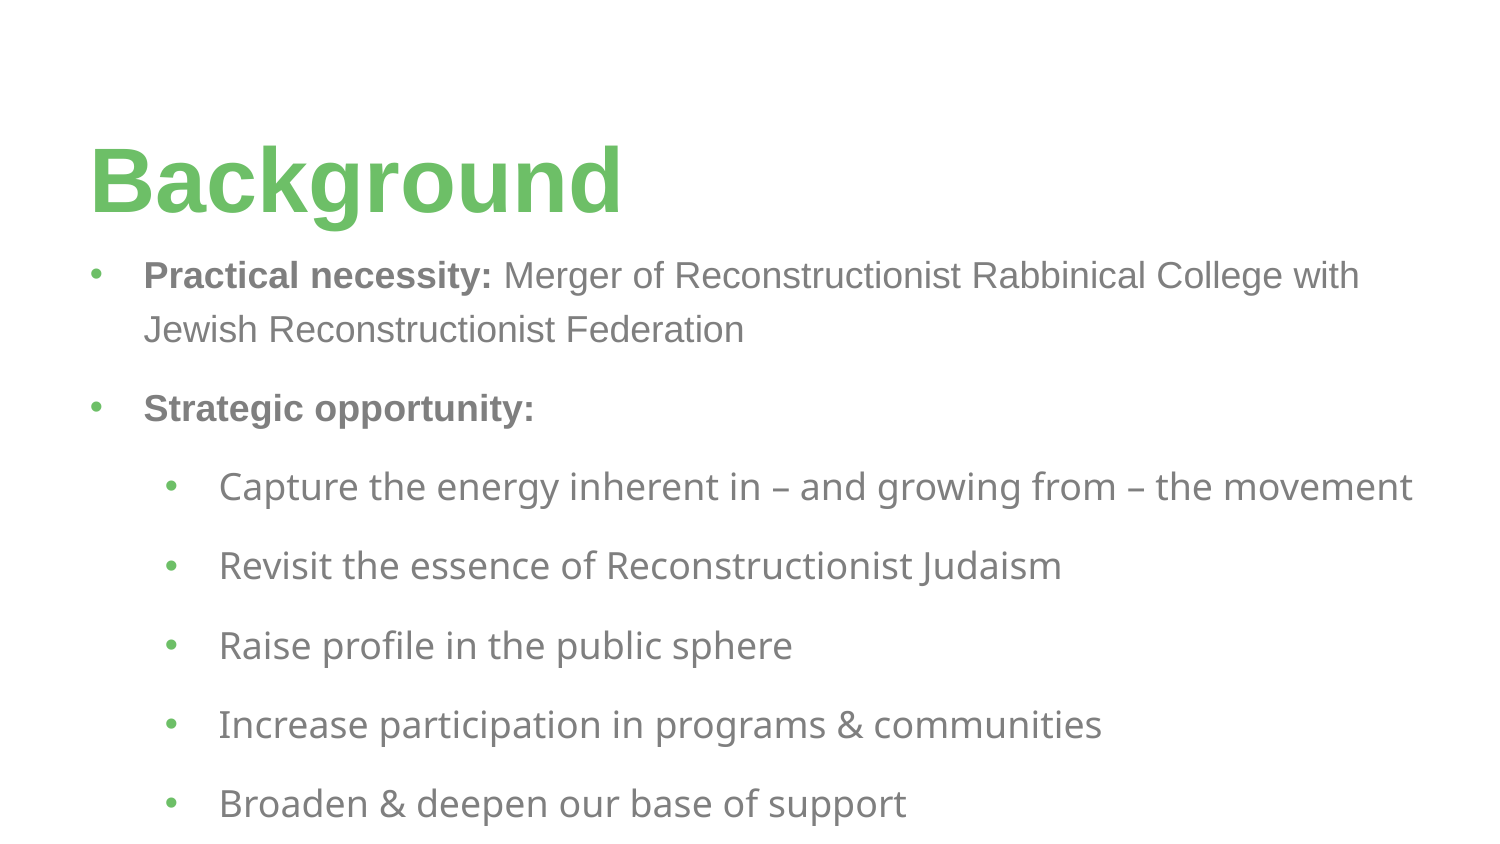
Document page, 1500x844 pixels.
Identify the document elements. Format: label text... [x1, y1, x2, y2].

list Practical necessity: Merger of Reconstructionist Rabbinical College with Jewish Reconstructionist Federation Strategic opportunity: Capture the energy inherent in – and growing from – the movement Revisit the essence of Reconstructionist Judaism Raise profile in the public sphere Increase participation in programs & communities Broaden & deepen our base of support [75, 234, 1452, 682]
title Background [75, 113, 1027, 234]
